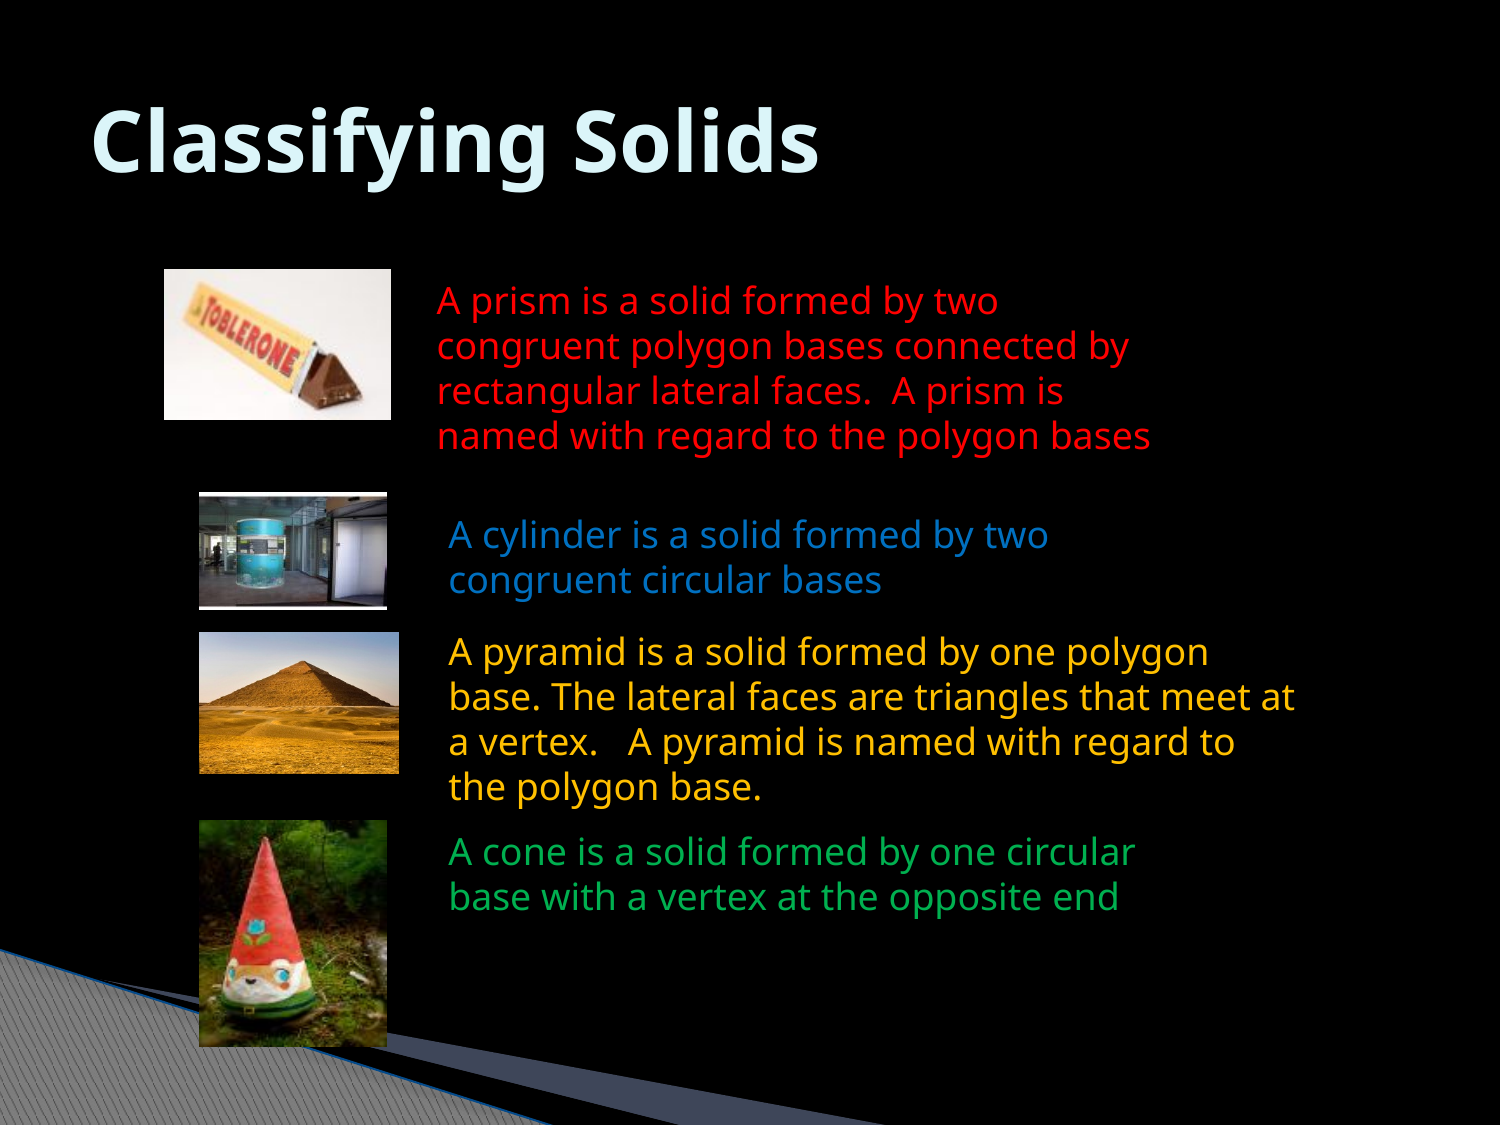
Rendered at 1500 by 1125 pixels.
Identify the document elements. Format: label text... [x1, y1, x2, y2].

text_box A cone is a solid formed by one circular base with a vertex at the opposite end [433, 820, 1207, 925]
picture [163, 269, 391, 420]
picture [198, 491, 387, 610]
text_box A prism is a solid formed by two congruent polygon bases connected by rectangular lateral faces. A prism is named with regard to the polygon bases [421, 269, 1172, 465]
picture [0, 820, 543, 1125]
title Classifying Solids [75, 45, 1425, 233]
picture [198, 632, 399, 774]
text_box A cylinder is a solid formed by two congruent circular bases [433, 503, 1114, 609]
text_box A pyramid is a solid formed by one polygon base. The lateral faces are triangles that meet at a vertex. A pyramid is named with regard to the polygon base. [433, 621, 1313, 816]
